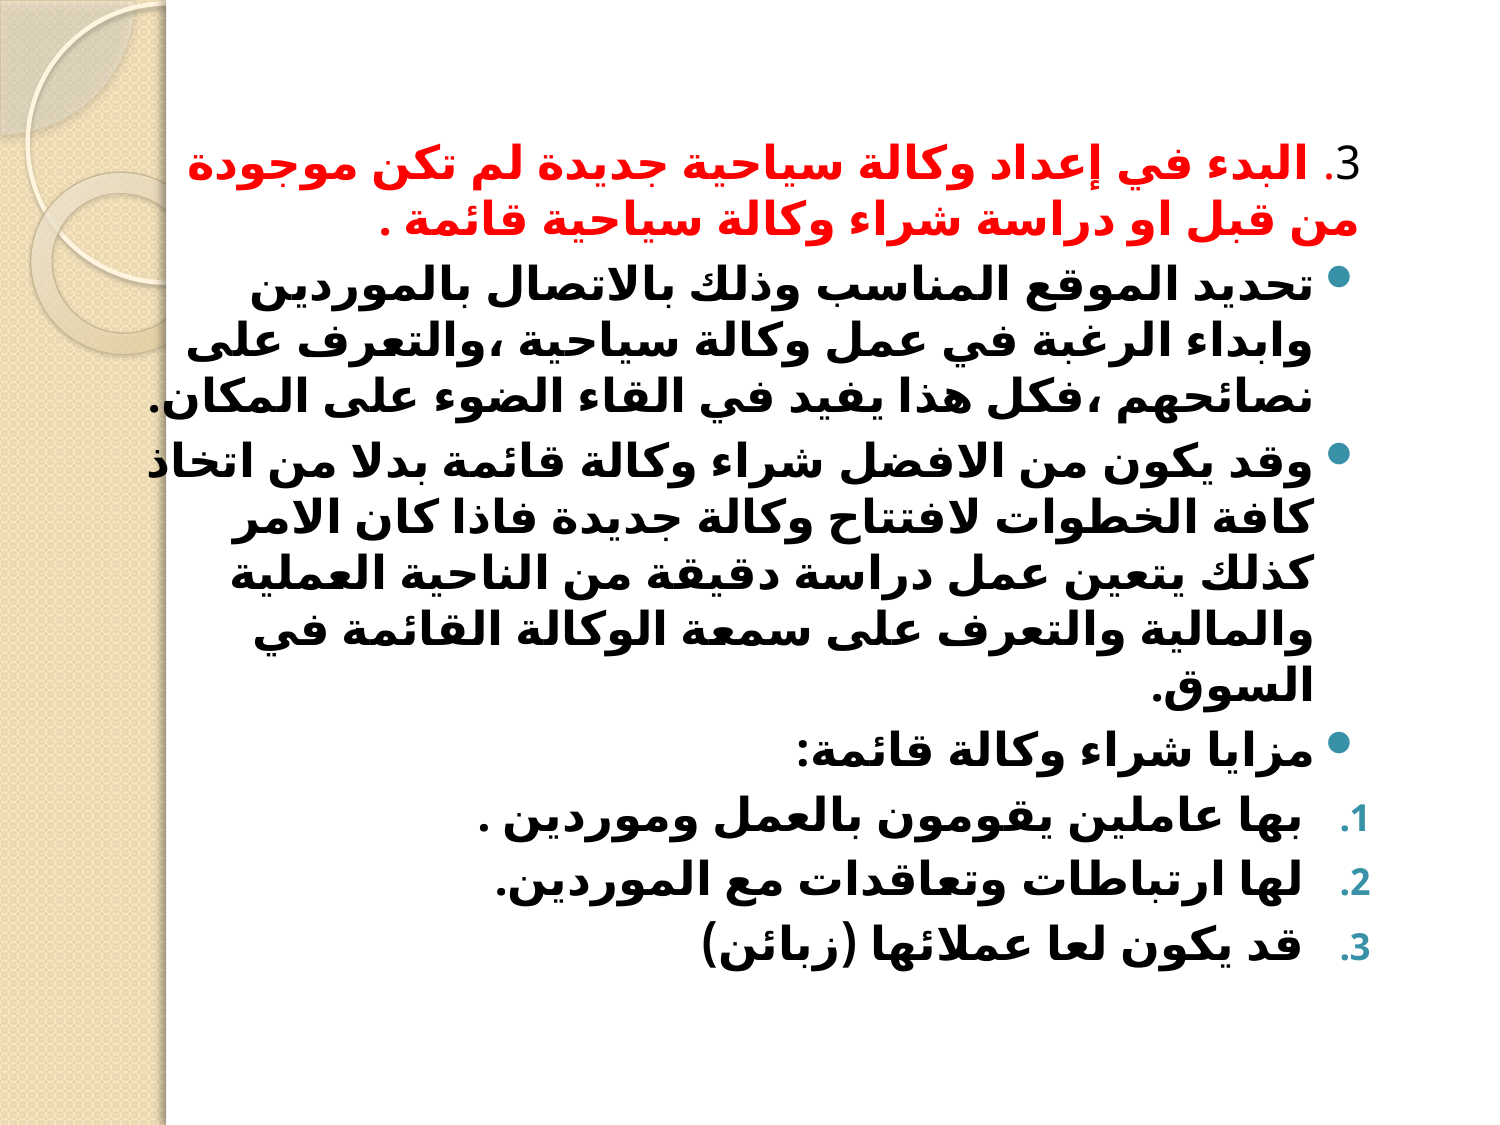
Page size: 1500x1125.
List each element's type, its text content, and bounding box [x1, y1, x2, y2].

list 3. البدء في إعداد وكالة سياحية جديدة لم تكن موجودة من قبل او دراسة شراء وكالة سياحية قائمة . تحديد الموقع المناسب وذلك بالاتصال بالموردين وابداء الرغبة في عمل وكالة سياحية ،والتعرف على نصائحهم ،فكل هذا يفيد في القاء الضوء على المكان. وقد يكون من الافضل شراء وكالة قائمة بدلا من اتخاذ كافة الخطوات لافتتاح وكالة جديدة فاذا كان الامر كذلك يتعين عمل دراسة دقيقة من الناحية العملية والمالية والتعرف على سمعة الوكالة القائمة في السوق. مزايا شراء وكالة قائمة: بها عاملين يقومون بالعمل وموردين . لها ارتباطات وتعاقدات مع الموردين. قد يكون لعا عملائها (زبائن) [123, 125, 1376, 1035]
